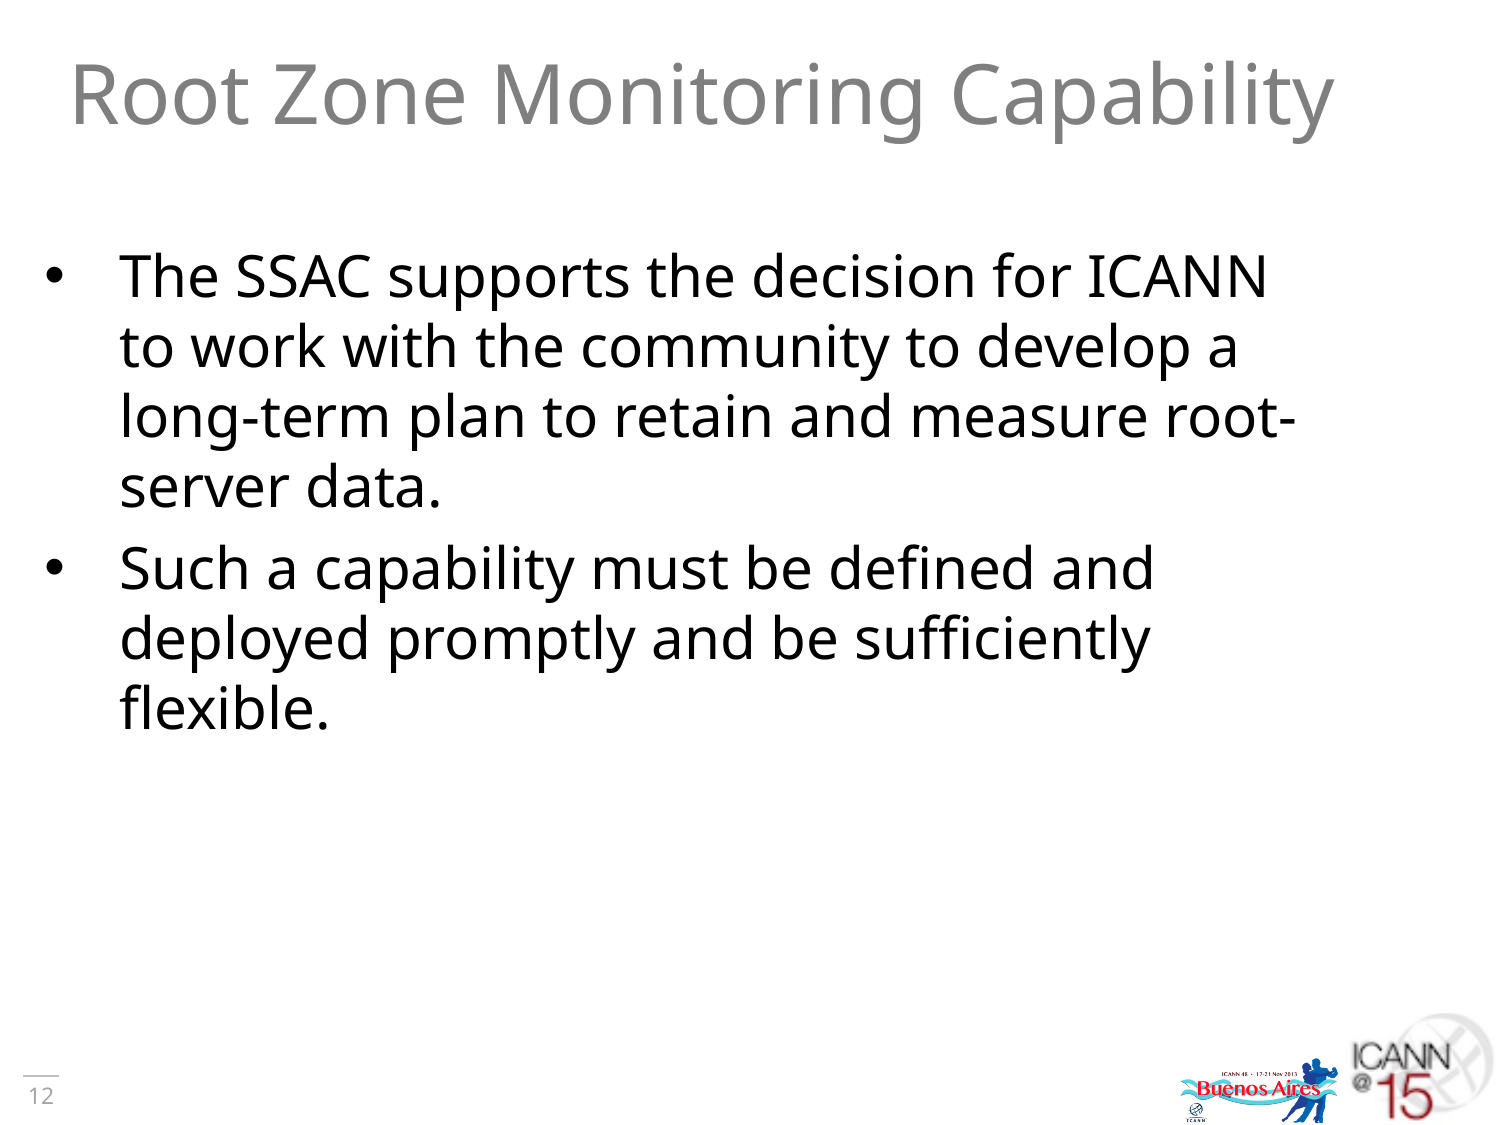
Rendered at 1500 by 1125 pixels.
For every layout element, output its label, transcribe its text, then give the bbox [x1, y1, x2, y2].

title Root Zone Monitoring Capability [53, 33, 1424, 149]
picture [1178, 1013, 1500, 1125]
list The SSAC supports the decision for ICANN to work with the community to develop a long-term plan to retain and measure root-server data. Such a capability must be defined and deployed promptly and be sufficiently flexible. [29, 231, 1353, 752]
